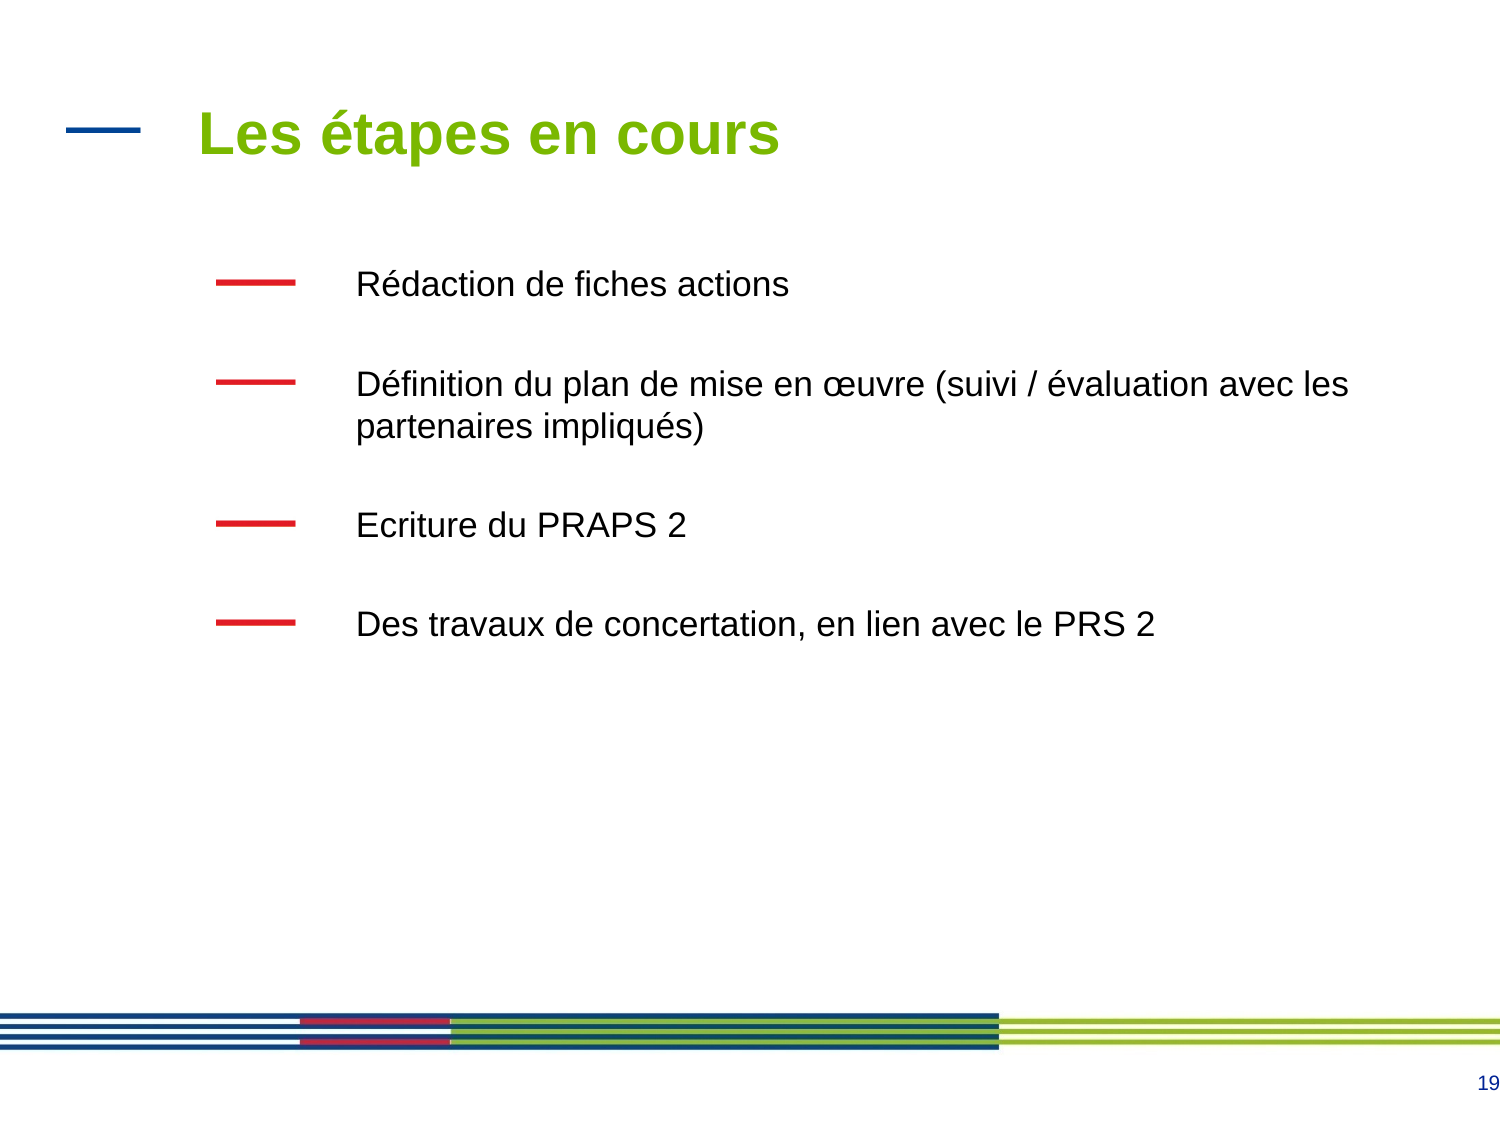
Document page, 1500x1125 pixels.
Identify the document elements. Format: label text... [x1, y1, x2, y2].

picture [65, 123, 141, 137]
picture [215, 275, 296, 290]
list Rédaction de fiches actions Définition du plan de mise en œuvre (suivi / évaluation avec les partenaires impliqués) Ecriture du PRAPS 2 Des travaux de concertation, en lien avec le PRS 2 [199, 253, 1388, 930]
title Les étapes en cours [49, 35, 1388, 224]
picture [215, 375, 296, 389]
picture [0, 999, 1500, 1063]
picture [215, 516, 296, 531]
picture [215, 615, 296, 630]
